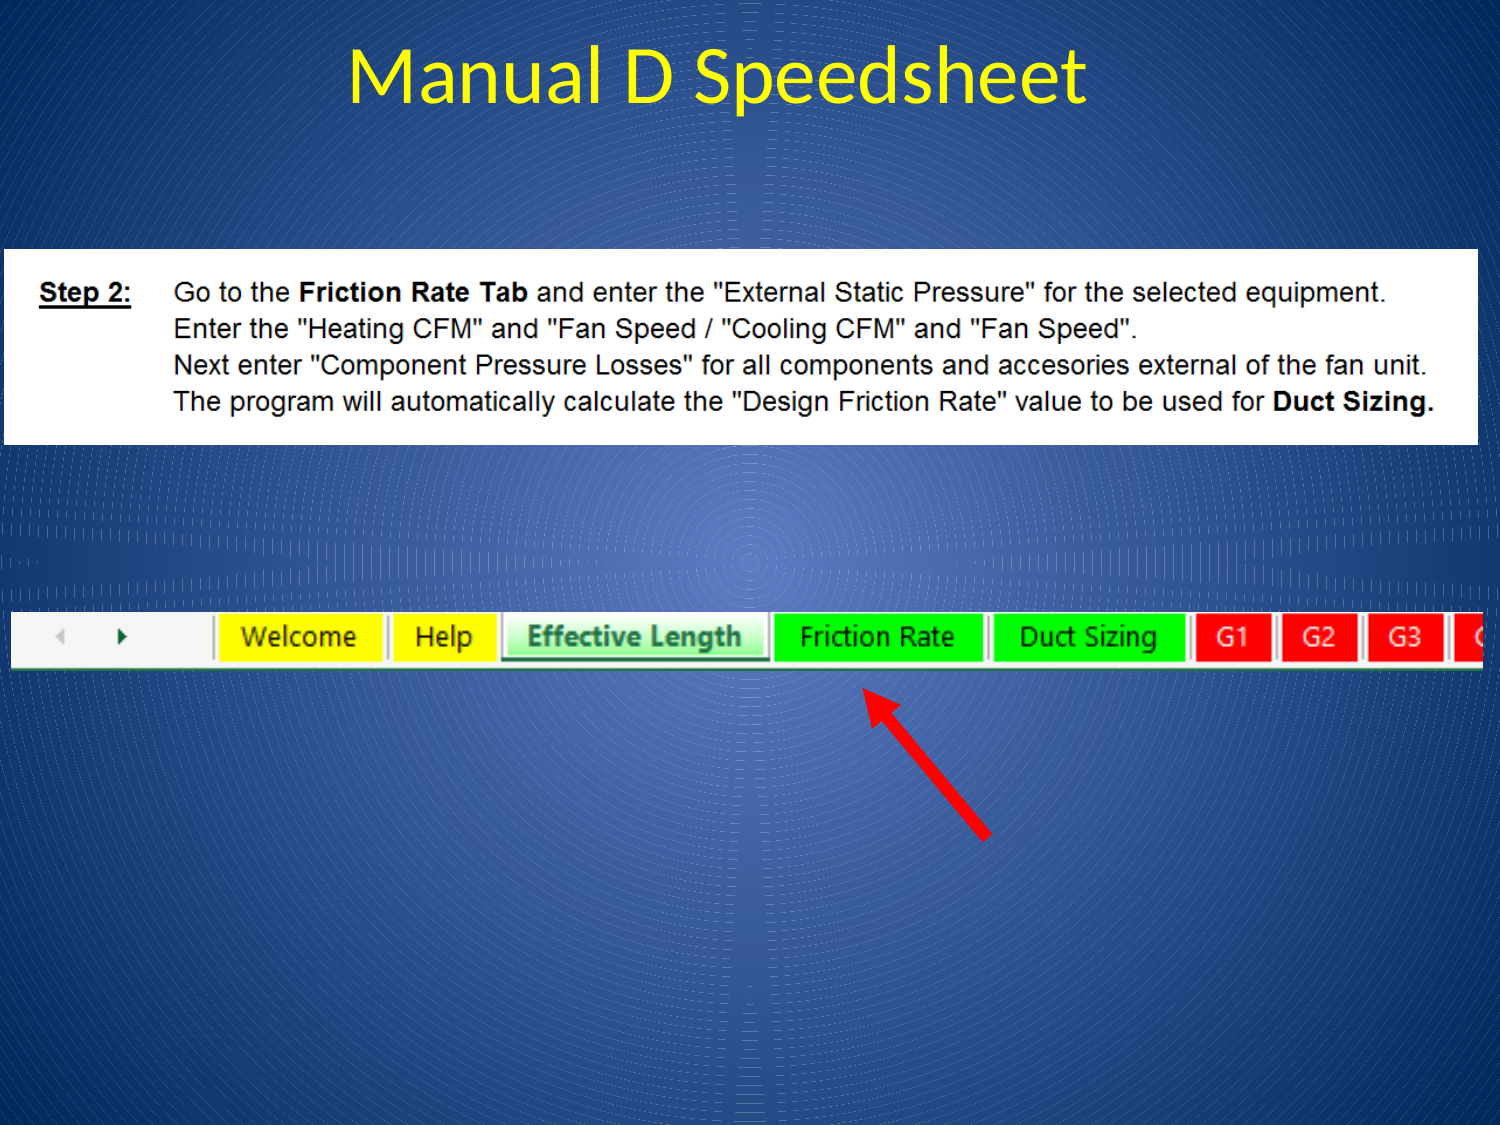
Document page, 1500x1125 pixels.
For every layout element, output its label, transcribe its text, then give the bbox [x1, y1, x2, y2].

text_box Manual D Speedsheet [331, 12, 1104, 128]
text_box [862, 687, 988, 839]
picture [3, 249, 1479, 446]
picture [11, 612, 1484, 671]
